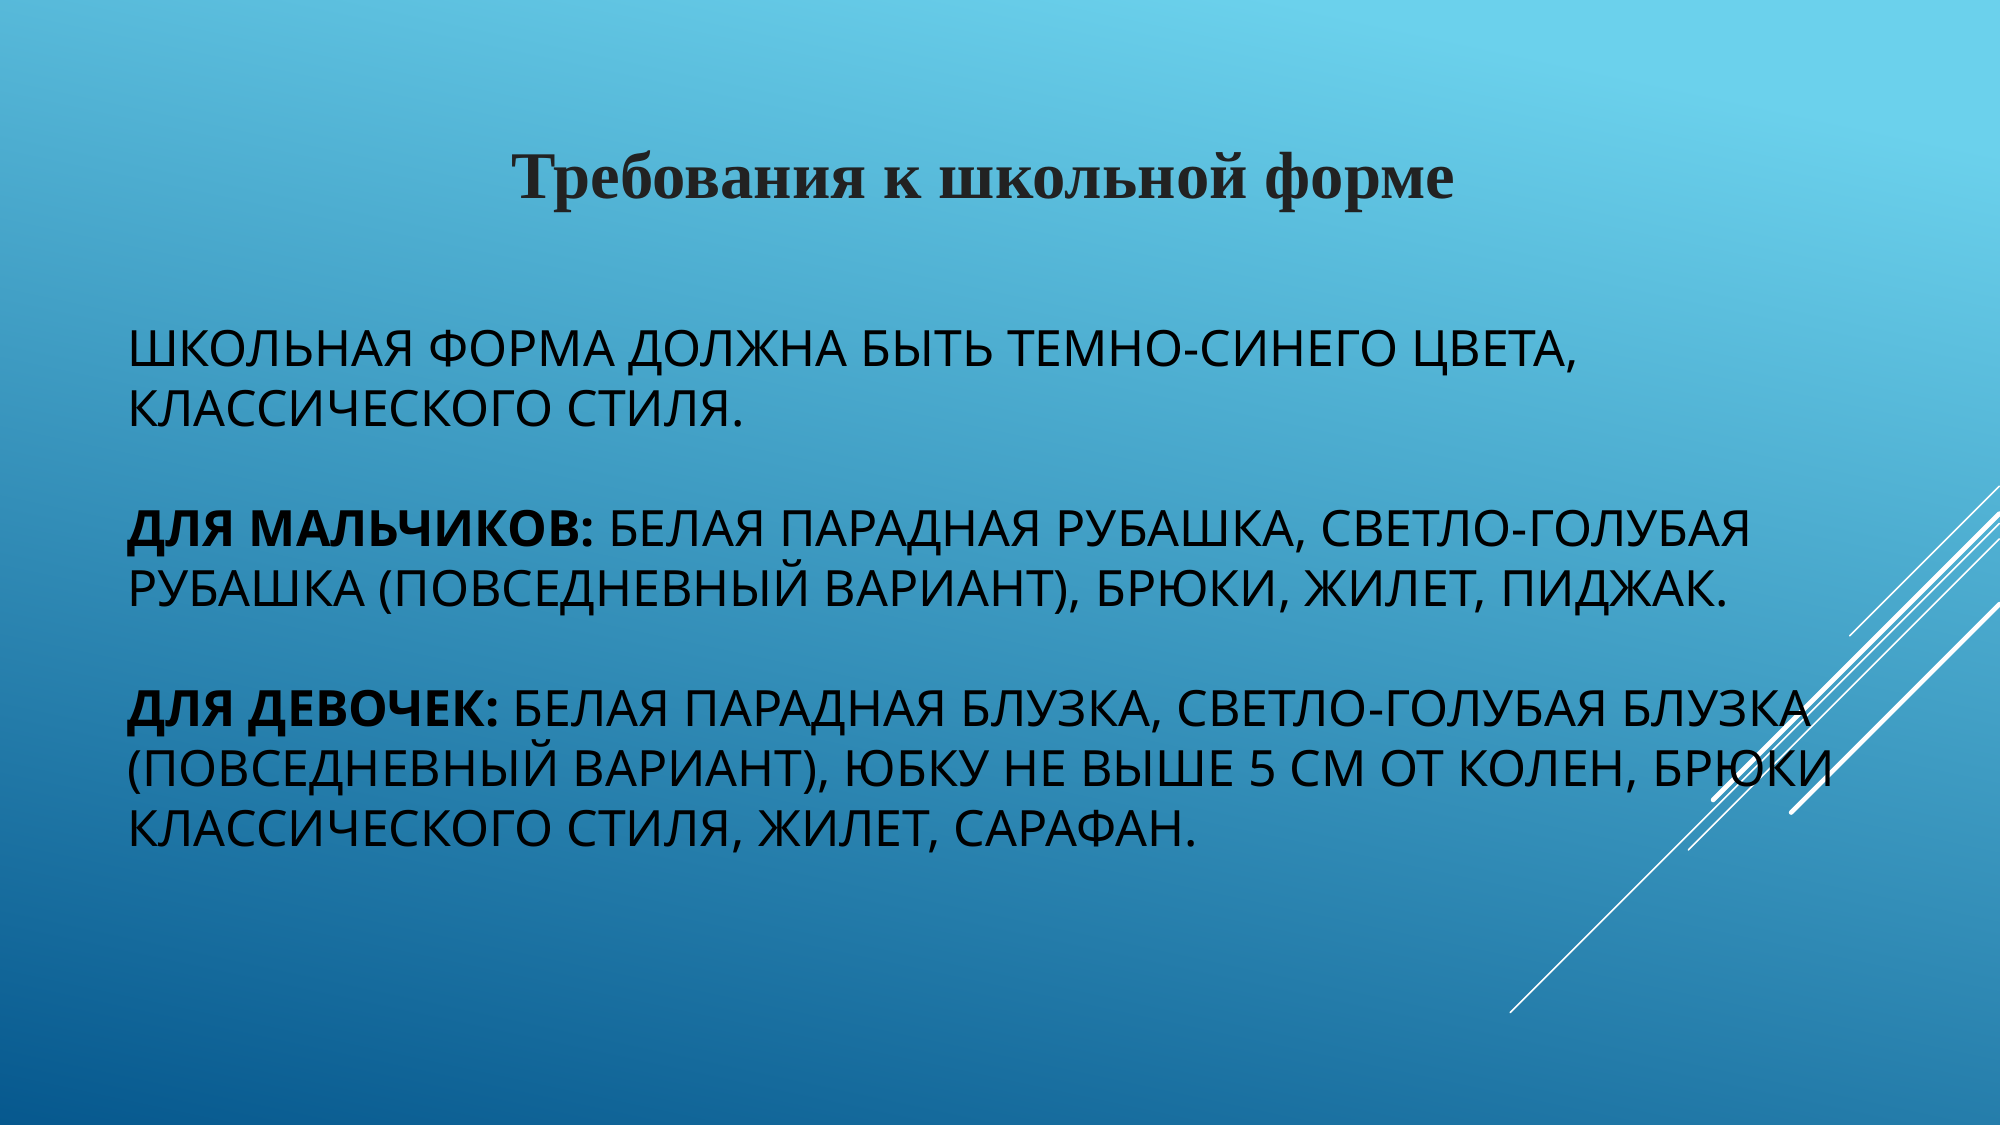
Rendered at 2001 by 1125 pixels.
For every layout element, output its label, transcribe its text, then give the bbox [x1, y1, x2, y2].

title Школьная форма должна быть темно-синего цвета, классического стиля. Для мальчиков: белая парадная рубашка, светло-голубая рубашка (повседневный вариант), брюки, жилет, пиджак. Для девочек: белая парадная блузка, светло-голубая блузка (повседневный вариант), юбку не выше 5 см от колен, брюки классического стиля, жилет, сарафан. [112, 248, 1904, 984]
list Требования к школьной форме [112, 112, 1839, 227]
